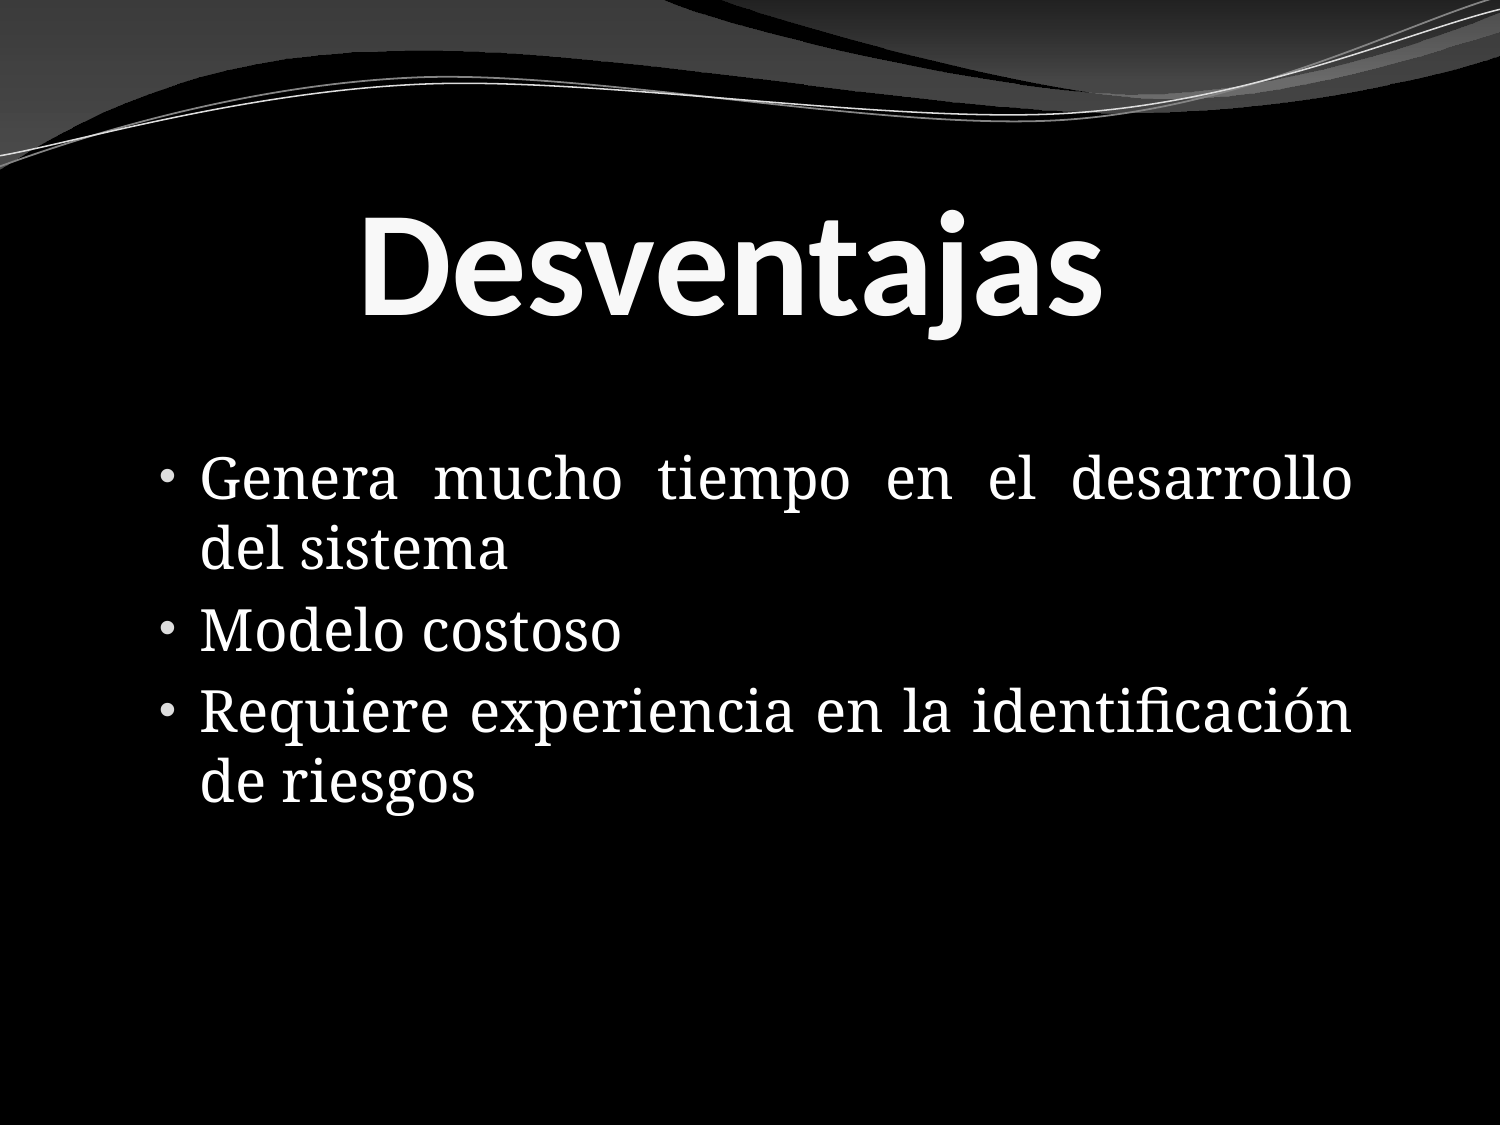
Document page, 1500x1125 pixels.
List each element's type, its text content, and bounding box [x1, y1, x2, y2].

list Genera mucho tiempo en el desarrollo del sistema Modelo costoso Requiere experiencia en la identificación de riesgos [86, 433, 1362, 1032]
title Desventajas [93, 152, 1369, 346]
